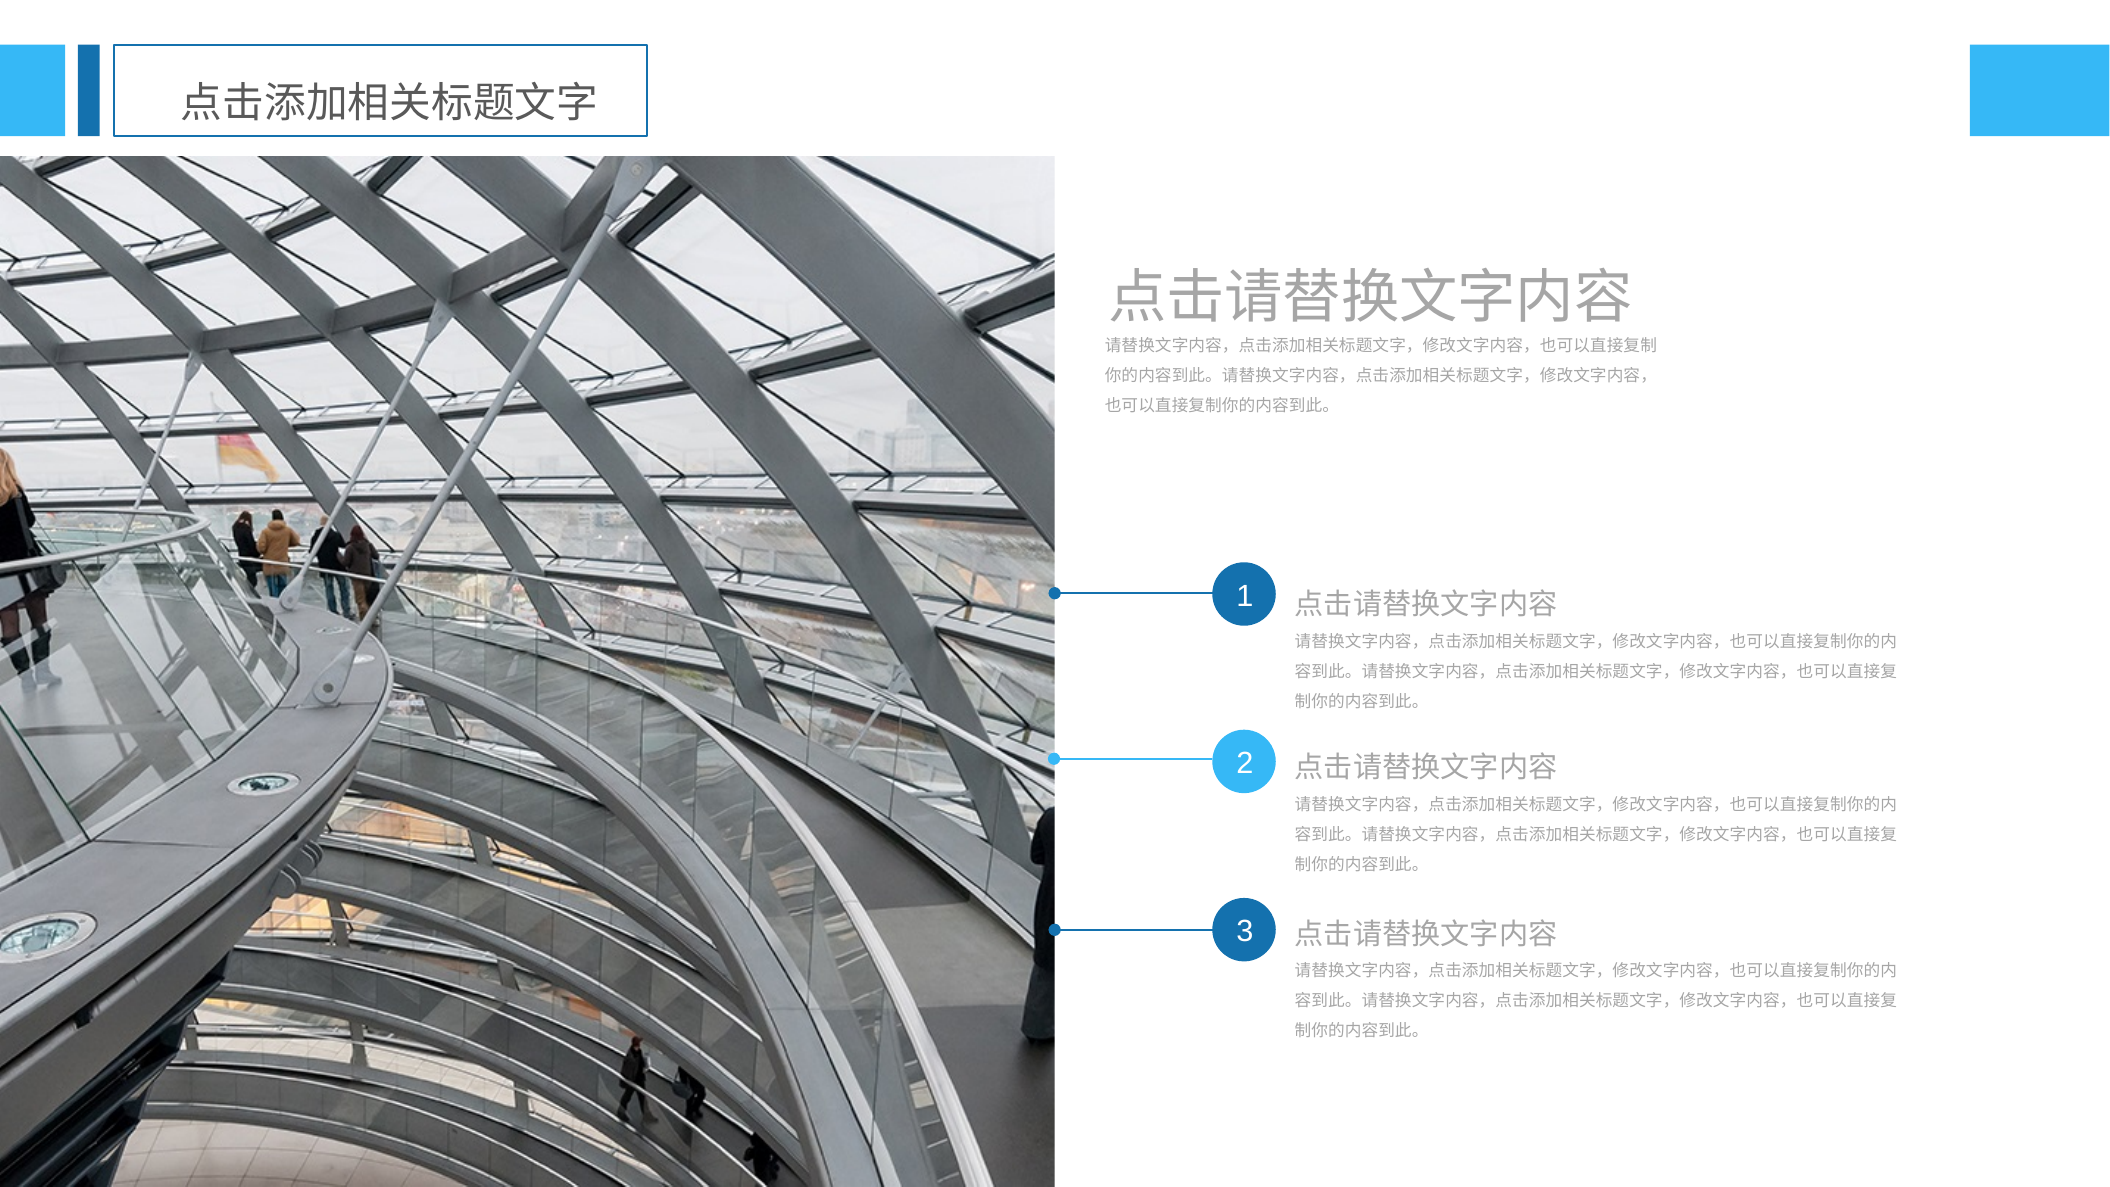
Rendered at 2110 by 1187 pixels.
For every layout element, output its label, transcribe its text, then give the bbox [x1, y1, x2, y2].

text_box 点击请替换文字内容 [1093, 216, 1648, 317]
text_box [0, 155, 1056, 1187]
text_box 点击请替换文字内容 请替换文字内容，点击添加相关标题文字，修改文字内容，也可以直接复制你的内容到此。请替换文字内容，点击添加相关标题文字，修改文字内容，也可以直接复制你的内容到此。 [1279, 890, 1929, 1048]
text_box 3 [1211, 896, 1277, 963]
text_box 点击添加相关标题文字 [144, 54, 635, 147]
text_box 点击请替换文字内容 请替换文字内容，点击添加相关标题文字，修改文字内容，也可以直接复制你的内容到此。请替换文字内容，点击添加相关标题文字，修改文字内容，也可以直接复制你的内容到此。 [1279, 560, 1929, 718]
text_box 1 [1211, 561, 1277, 627]
text_box 点击请替换文字内容 请替换文字内容，点击添加相关标题文字，修改文字内容，也可以直接复制你的内容到此。请替换文字内容，点击添加相关标题文字，修改文字内容，也可以直接复制你的内容到此。 [1279, 723, 1929, 881]
text_box 请替换文字内容，点击添加相关标题文字，修改文字内容，也可以直接复制你的内容到此。请替换文字内容，点击添加相关标题文字，修改文字内容，也可以直接复制你的内容到此。 [1090, 317, 1682, 423]
text_box 点击添加相关标题文字 [135, 44, 625, 137]
text_box 2 [1211, 728, 1277, 795]
